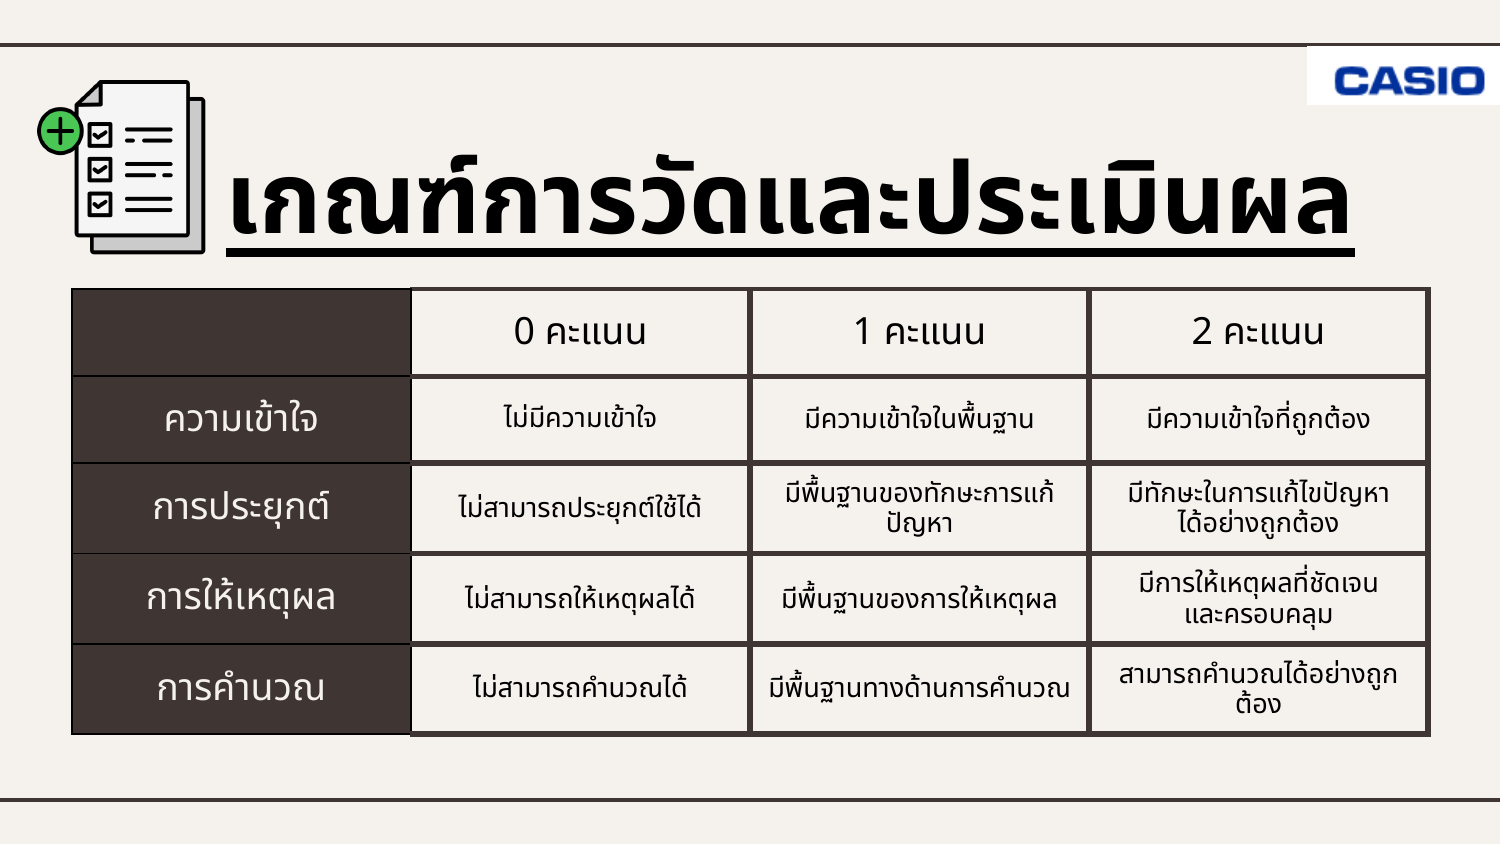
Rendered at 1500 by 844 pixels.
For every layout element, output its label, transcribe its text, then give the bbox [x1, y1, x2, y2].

table_cell การให้เหตุผล [73, 554, 410, 643]
table_cell มีการให้เหตุผลที่ชัดเจน และครอบคลุม [1092, 556, 1425, 641]
table_header [73, 290, 410, 375]
table_cell ไม่สามารถคำนวณได้ [412, 647, 747, 731]
table_cell สามารถคำนวณได้อย่างถูกต้อง [1092, 647, 1425, 731]
table_cell มีพื้นฐานทางด้านการคำนวณ [753, 647, 1086, 731]
table_cell มีความเข้าใจที่ถูกต้อง [1092, 379, 1425, 460]
text_box เกณฑ์การวัดและประเมินผล [210, 58, 1458, 195]
table_header 2 คะแนน [1092, 291, 1425, 374]
table_cell มีพื้นฐานของการให้เหตุผล [753, 556, 1086, 641]
table_cell การคำนวณ [73, 645, 410, 733]
table_header 0 คะแนน [412, 291, 747, 374]
table_cell ไม่สามารถประยุกต์ใช้ได้ [412, 466, 747, 551]
table_cell ไม่สามารถให้เหตุผลได้ [412, 556, 747, 641]
table_cell มีความเข้าใจในพื้นฐาน [753, 379, 1086, 460]
table_cell มีทักษะในการแก้ไขปัญหา ได้อย่างถูกต้อง [1092, 466, 1425, 551]
table_cell การประยุกต์ [73, 464, 410, 553]
table_header 1 คะแนน [753, 291, 1086, 374]
table_cell มีพื้นฐานของทักษะการแก้ปัญหา [753, 466, 1086, 551]
table_cell ไม่มีความเข้าใจ [412, 379, 747, 460]
picture [1307, 46, 1500, 105]
table_cell ความเข้าใจ [73, 377, 410, 462]
picture [30, 74, 211, 260]
